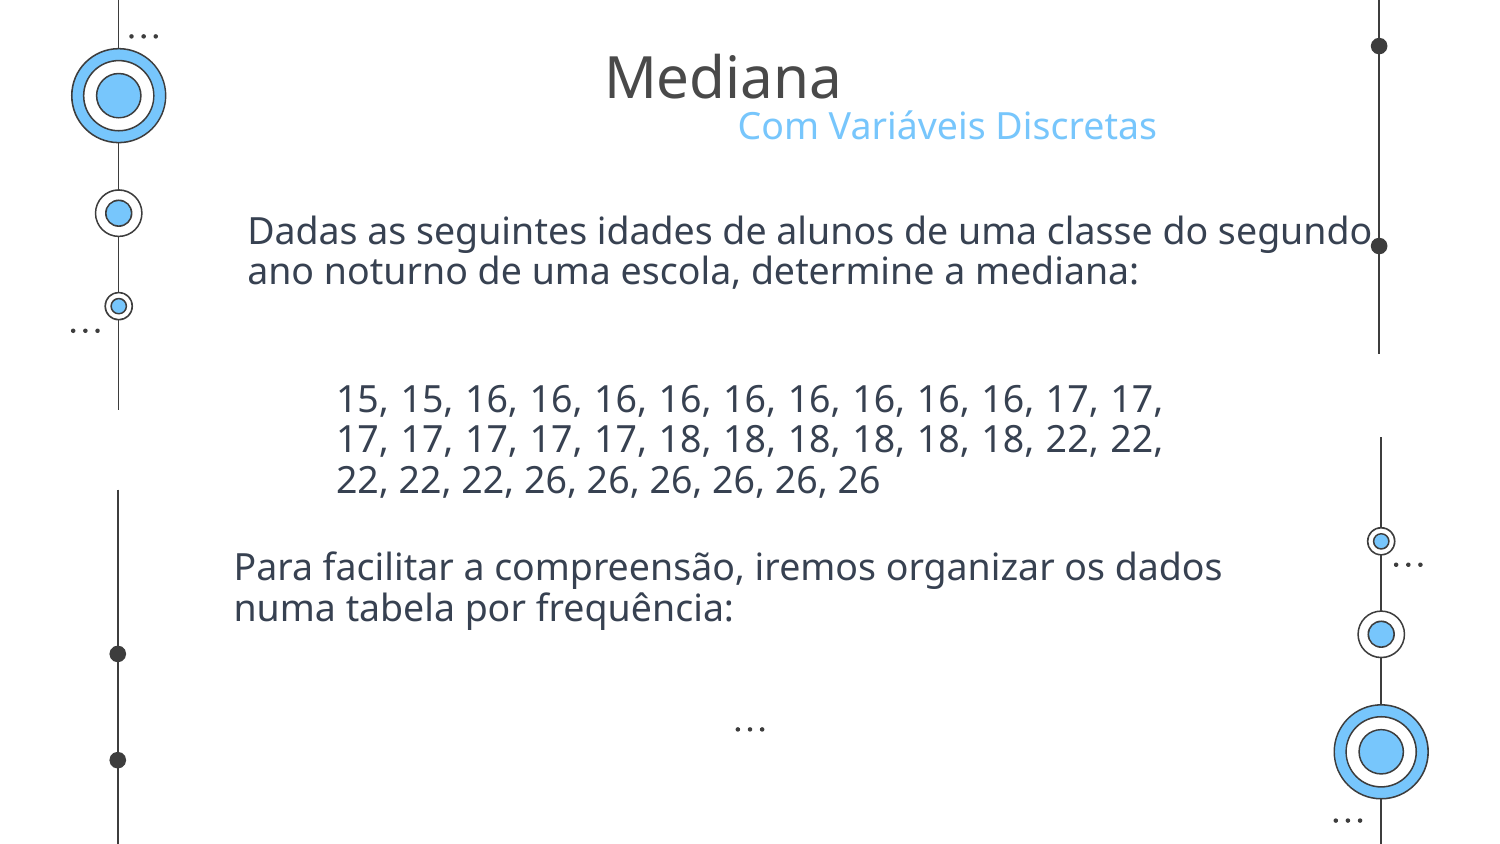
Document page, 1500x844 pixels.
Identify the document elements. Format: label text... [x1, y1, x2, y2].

text_box 15, 15, 16, 16, 16, 16, 16, 16, 16, 16, 16, 17, 17, 17, 17, 17, 17, 17, 18, 18, 18, 18, 18, 18, 22, 22, 22, 22, 22, 26, 26, 26, 26, 26, 26 [316, 370, 1184, 465]
text_box Dadas as seguintes idades de alunos de uma classe do segundo ano noturno de uma escola, determine a mediana: [227, 208, 1410, 303]
text_box Para facilitar a compreensão, iremos organizar os dados numa tabela por frequência: [213, 532, 1343, 680]
text_box Com Variáveis Discretas [722, 94, 1282, 155]
title Mediana [328, 25, 1118, 120]
